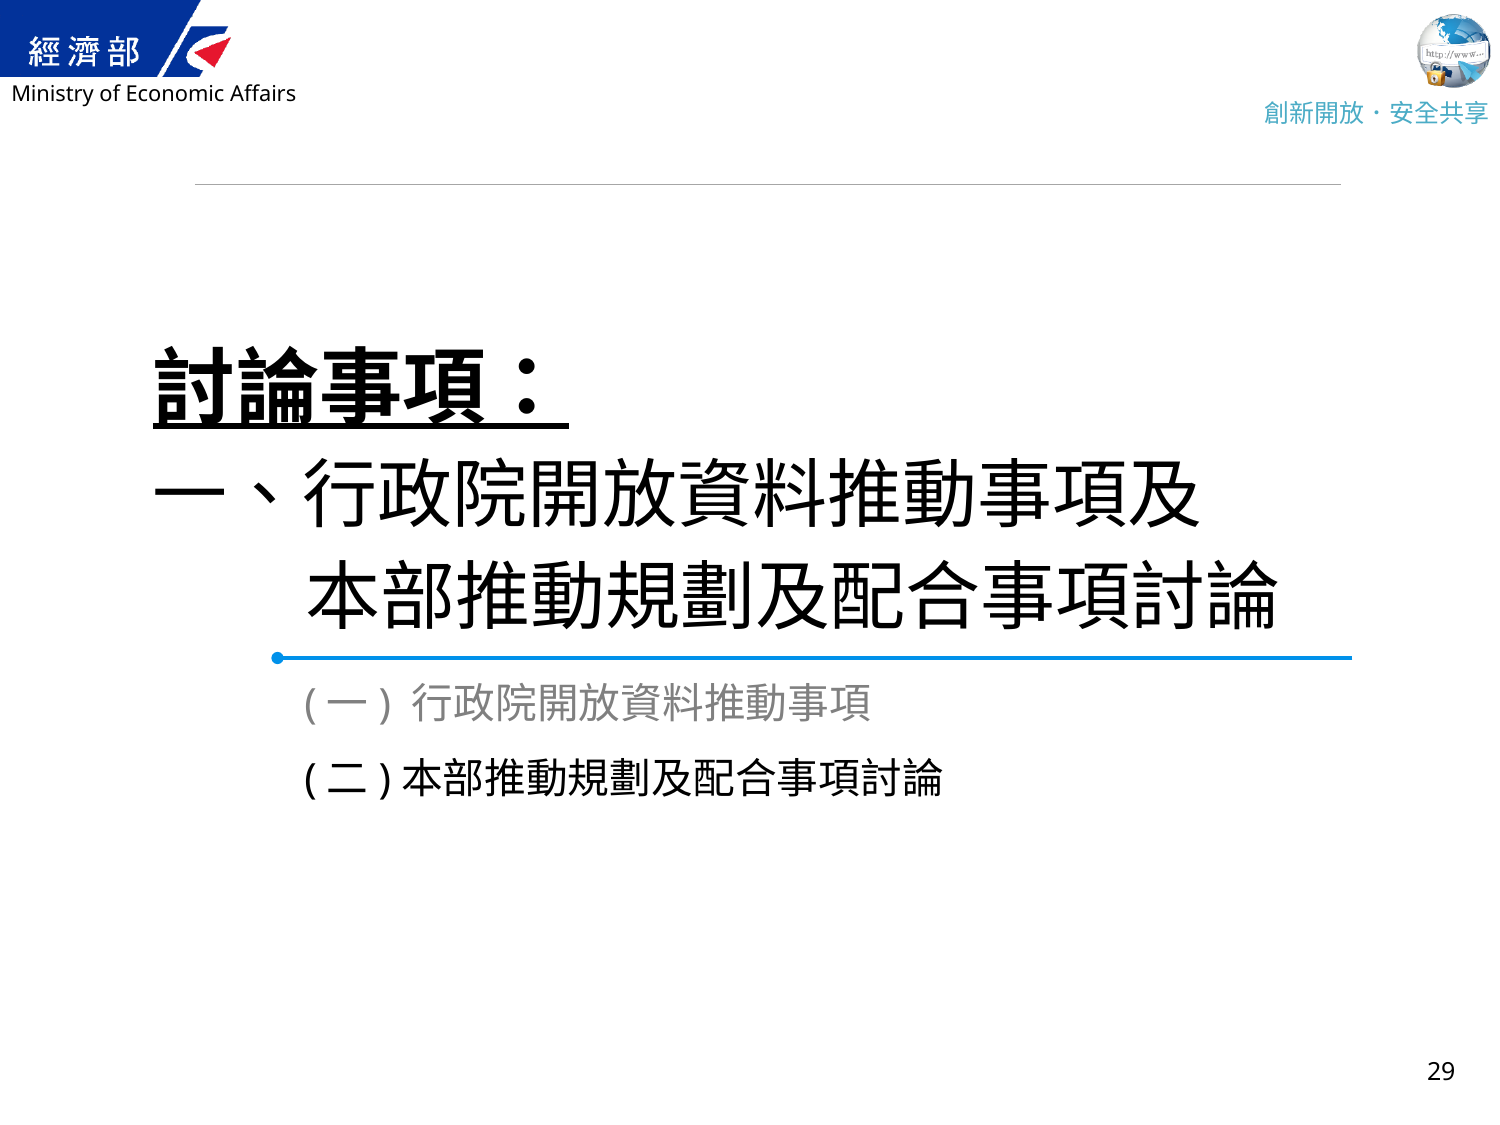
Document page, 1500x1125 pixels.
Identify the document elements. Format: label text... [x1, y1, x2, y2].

slide_number 29 [1120, 1042, 1471, 1103]
text_box 討論事項： 一、行政院開放資料推動事項及 本部推動規劃及配合事項討論 [138, 326, 1379, 647]
picture [1411, 10, 1495, 90]
picture [0, 0, 231, 77]
list (一) 行政院開放資料推動事項 (二)本部推動規劃及配合事項討論 [289, 668, 1317, 898]
